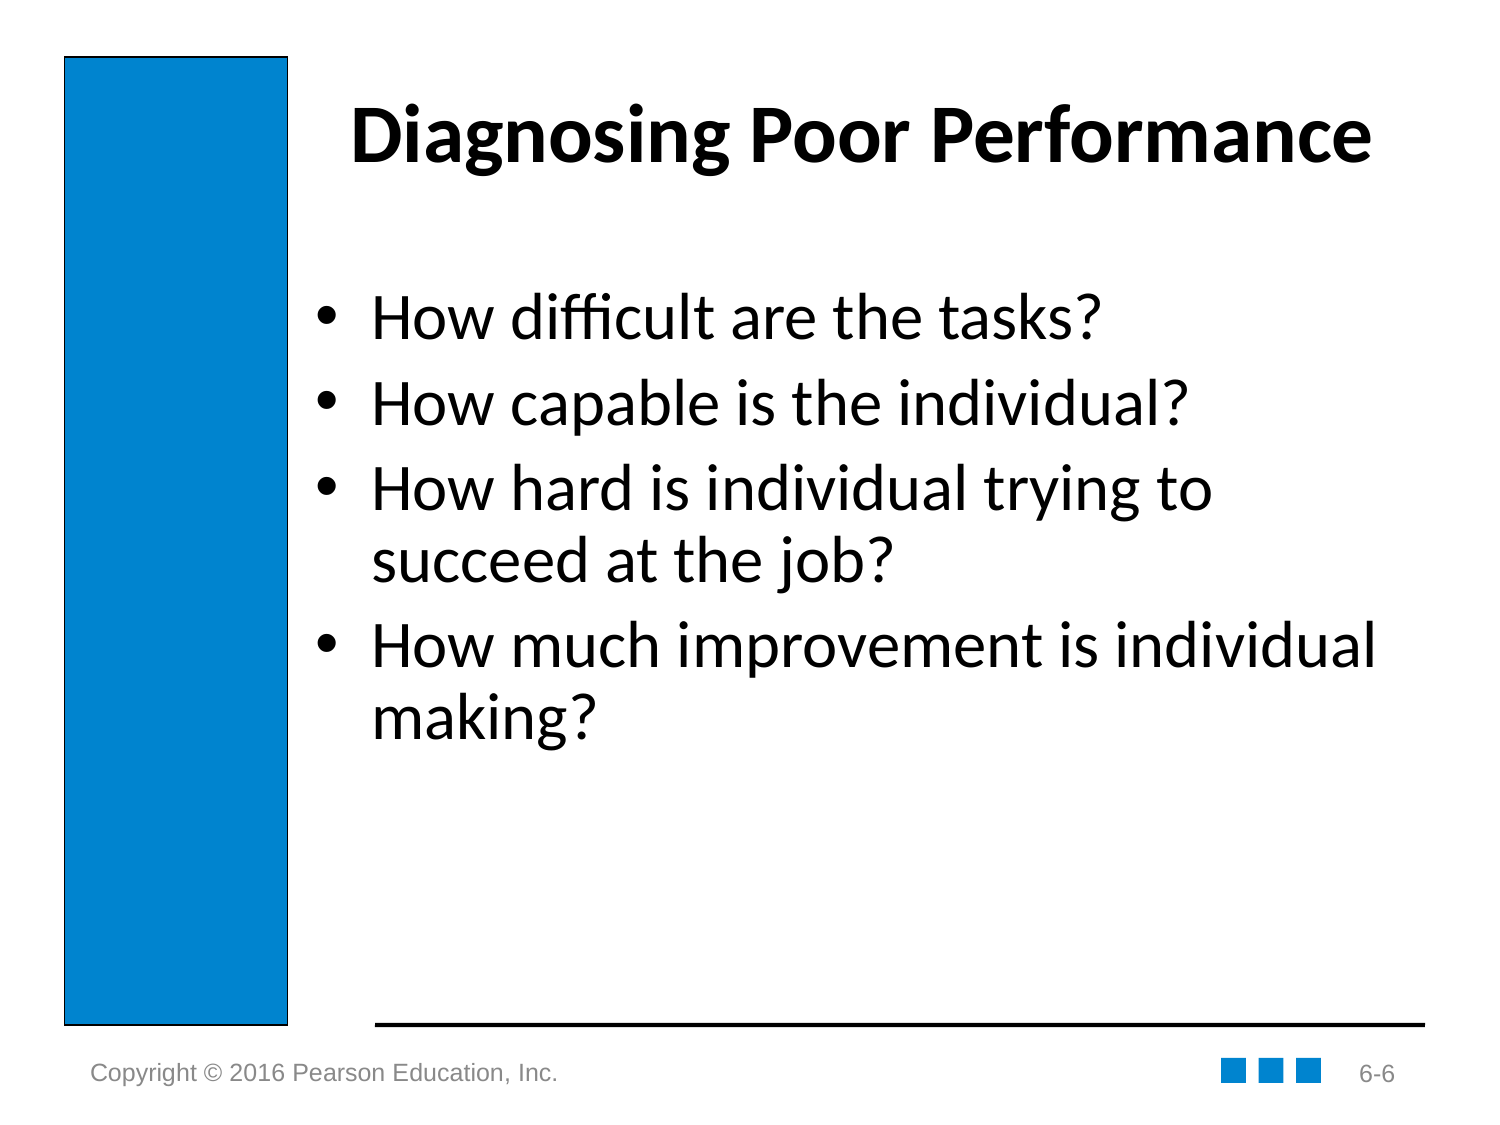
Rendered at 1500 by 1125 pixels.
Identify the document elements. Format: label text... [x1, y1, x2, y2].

text_box [1296, 1057, 1321, 1083]
list How difficult are the tasks? How capable is the individual? How hard is individual trying to succeed at the job? How much improvement is individual making? [300, 275, 1425, 950]
text_box 6-6 [1333, 1050, 1421, 1095]
text_box Copyright © 2016 Pearson Education, Inc. [75, 1055, 625, 1088]
text_box [64, 56, 288, 1025]
text_box [1221, 1057, 1246, 1083]
title Diagnosing Poor Performance [300, 50, 1425, 208]
text_box [1258, 1057, 1284, 1083]
